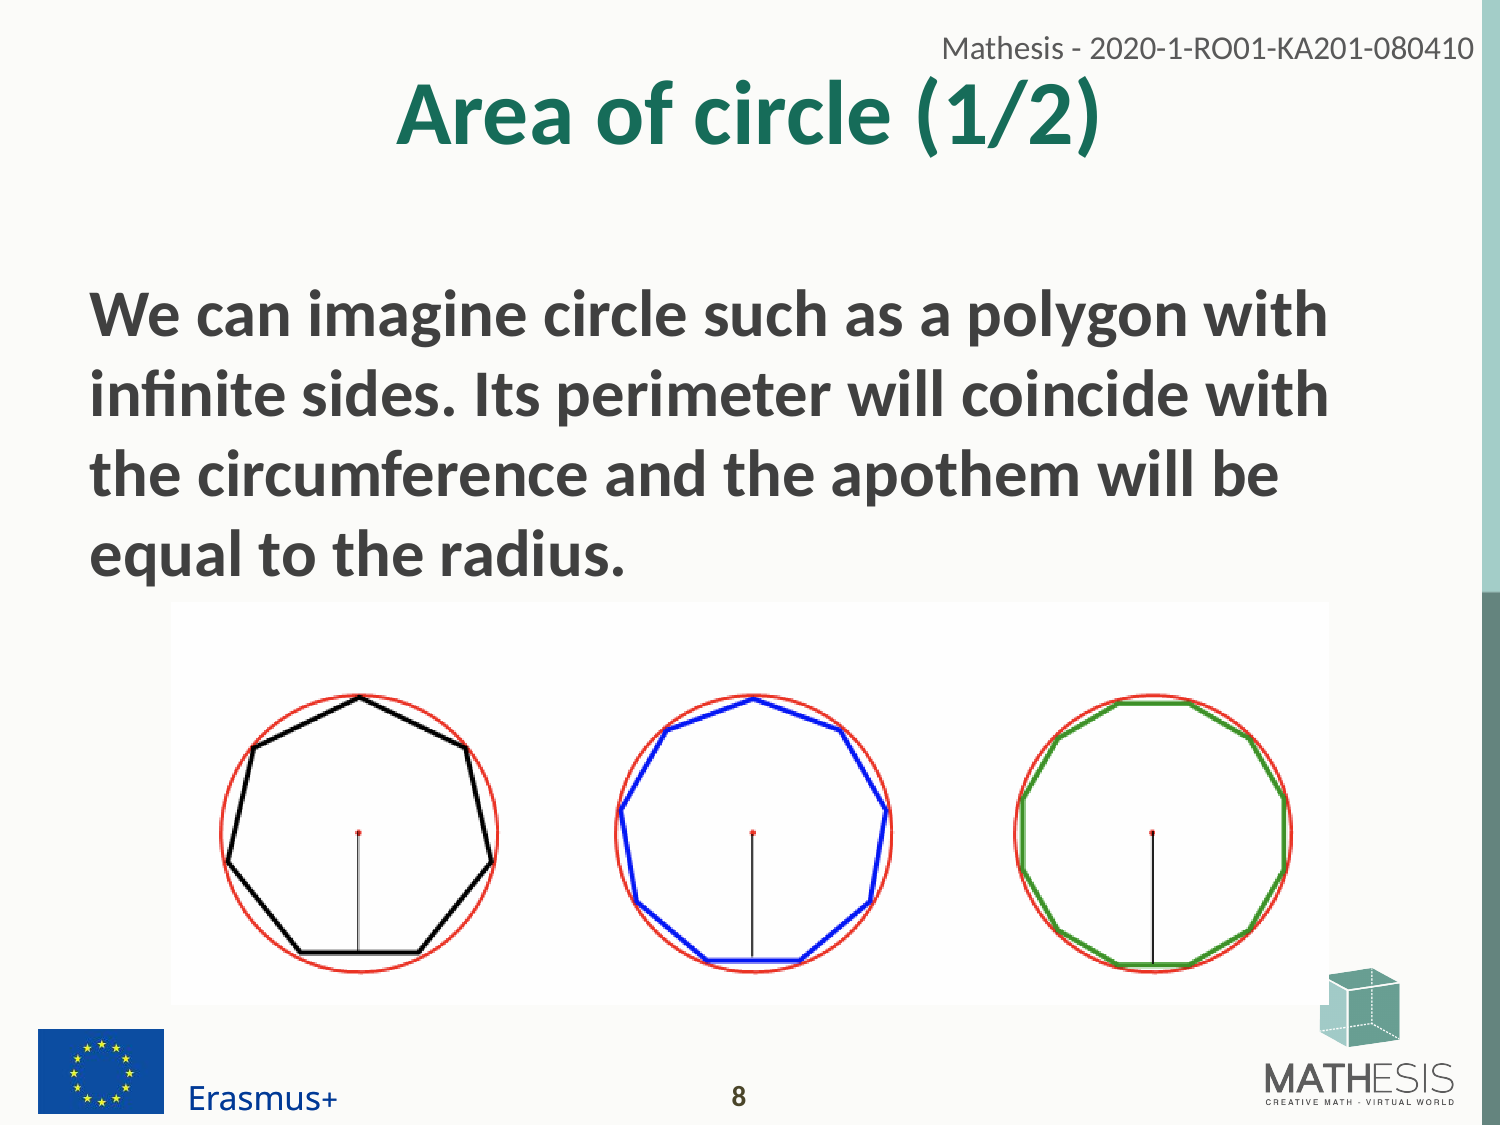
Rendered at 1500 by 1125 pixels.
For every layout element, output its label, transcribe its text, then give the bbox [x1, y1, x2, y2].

picture [38, 1029, 164, 1114]
title Area of circle (1/2) [75, 45, 1425, 233]
list We can imagine circle such as a polygon with infinite sides. Its perimeter will coincide with the circumference and the apothem will be equal to the radius. [75, 262, 1425, 1005]
picture [170, 602, 1329, 1006]
